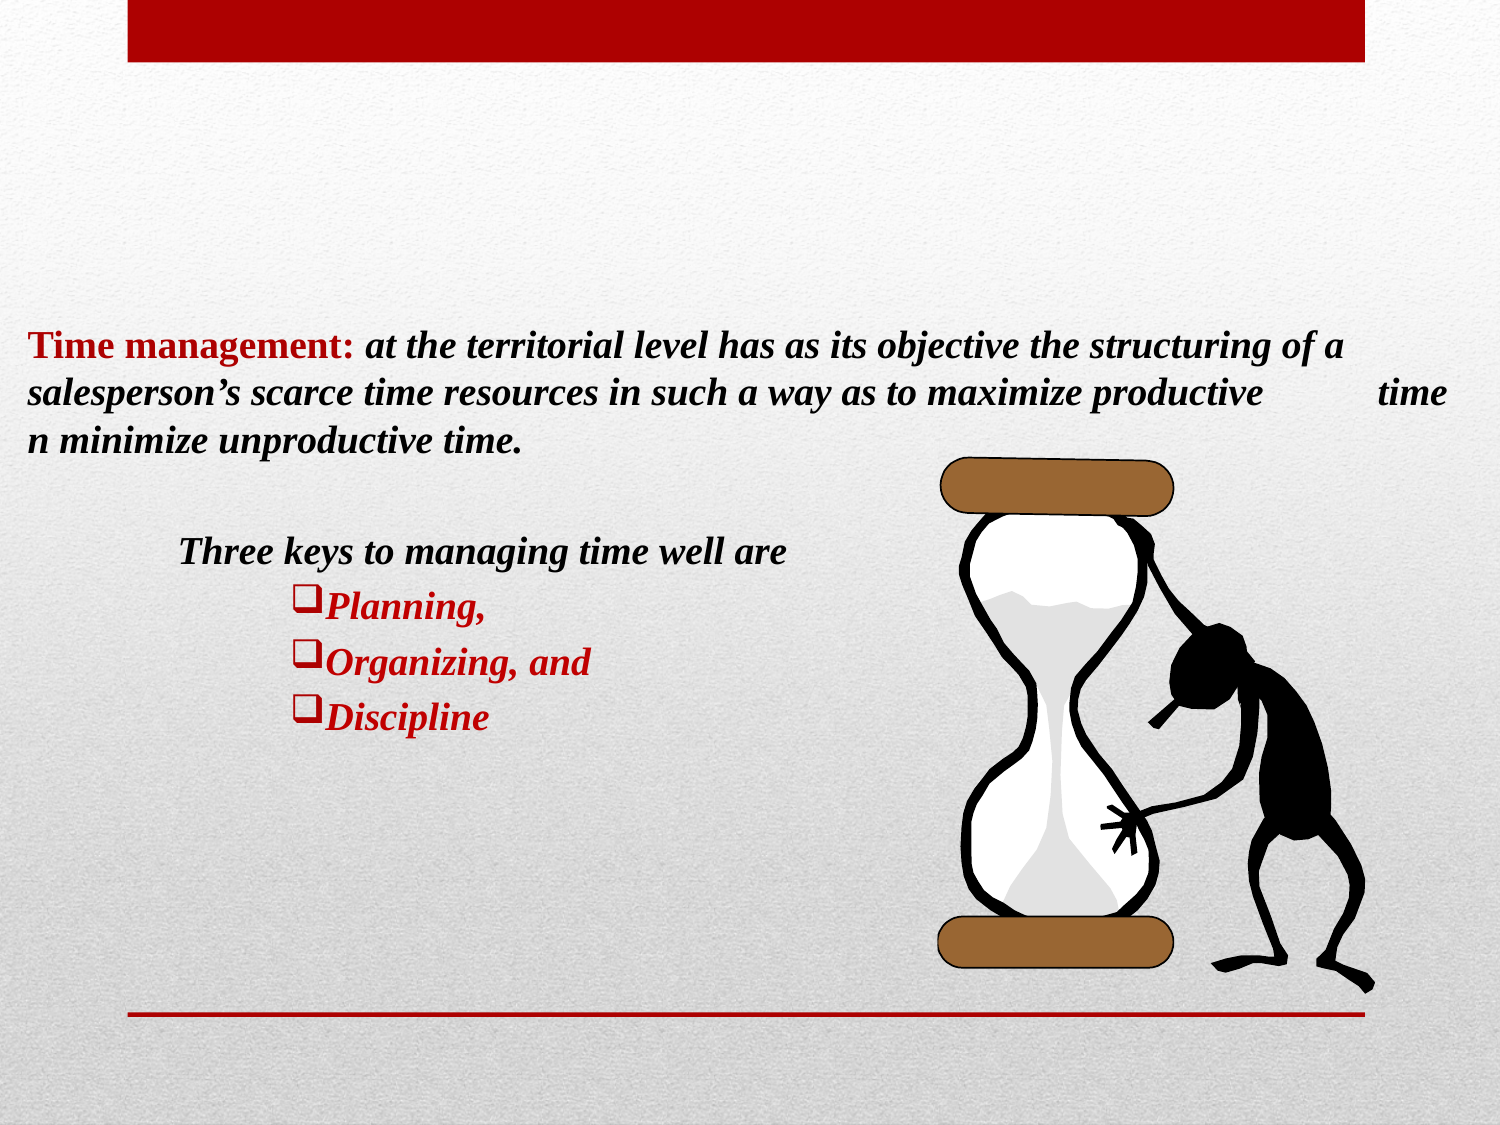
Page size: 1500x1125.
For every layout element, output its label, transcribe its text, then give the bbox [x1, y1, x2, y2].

list Time management: at the territorial level has as its objective the structuring of a salesperson’s scarce time resources in such a way as to maximize productive time n minimize unproductive time. Three keys to managing time well are Planning, Organizing, and Discipline [12, 112, 1475, 1000]
picture [936, 455, 1376, 995]
